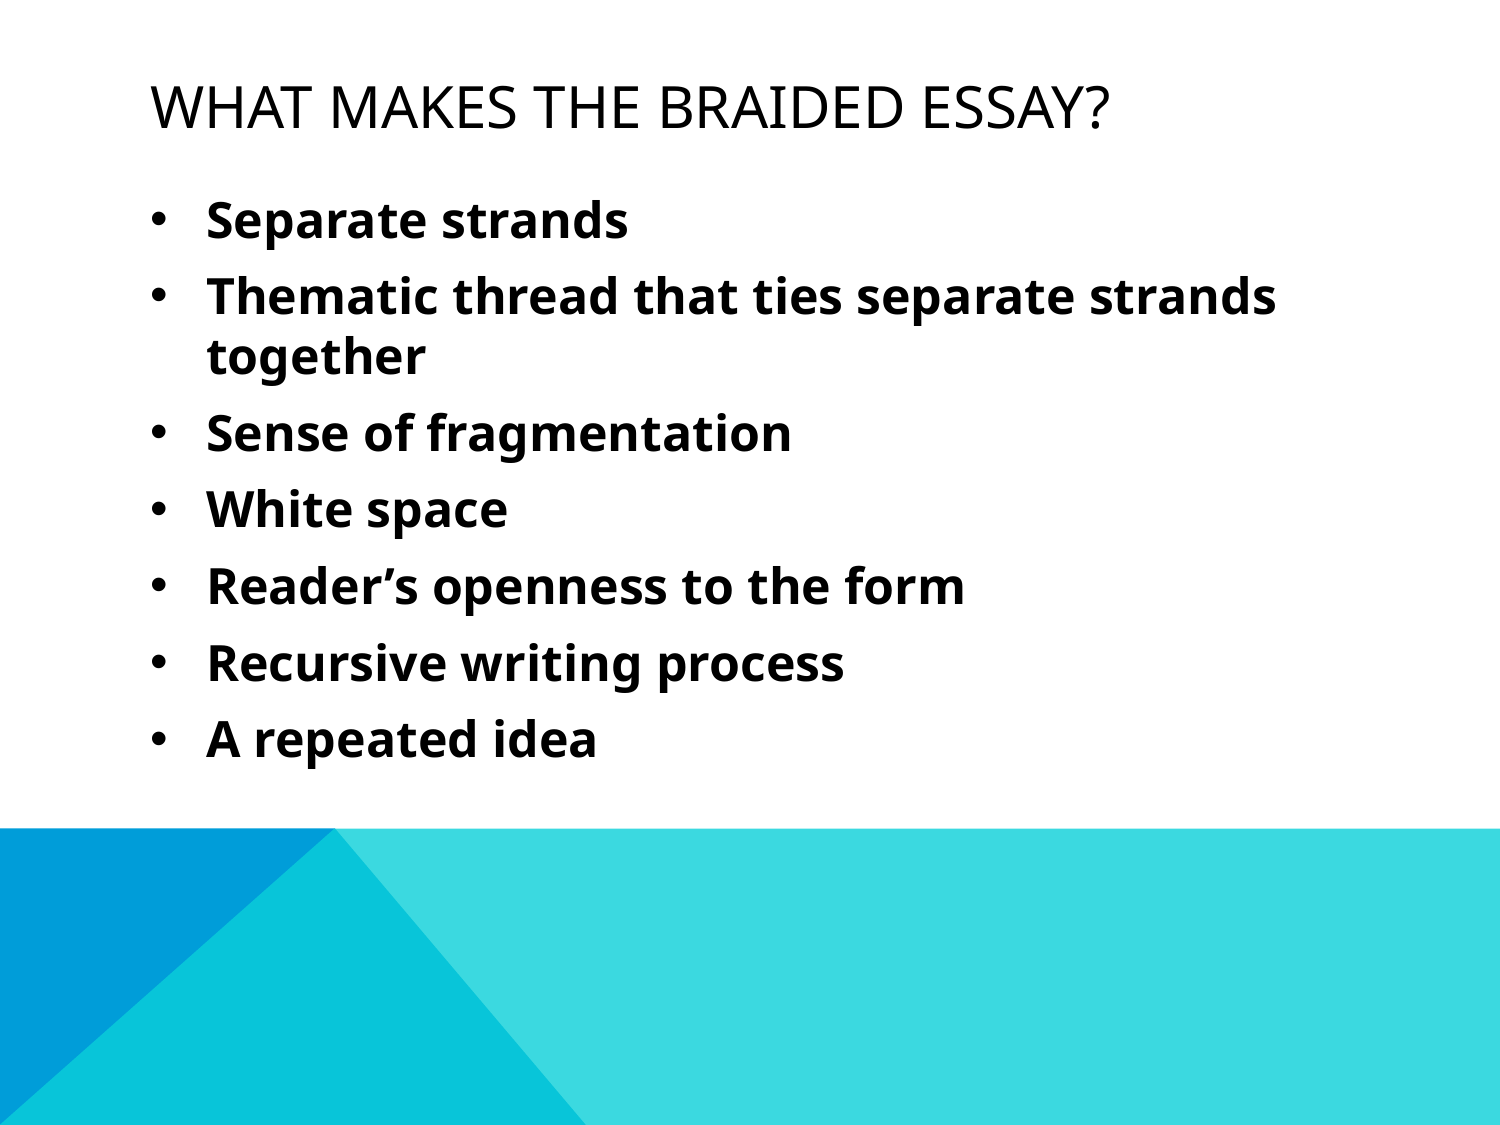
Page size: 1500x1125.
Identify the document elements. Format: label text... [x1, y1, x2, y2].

title What makes the braided essay? [135, 60, 1369, 150]
list Separate strands Thematic thread that ties separate strands together Sense of fragmentation White space Reader’s openness to the form Recursive writing process A repeated idea [135, 180, 1369, 768]
